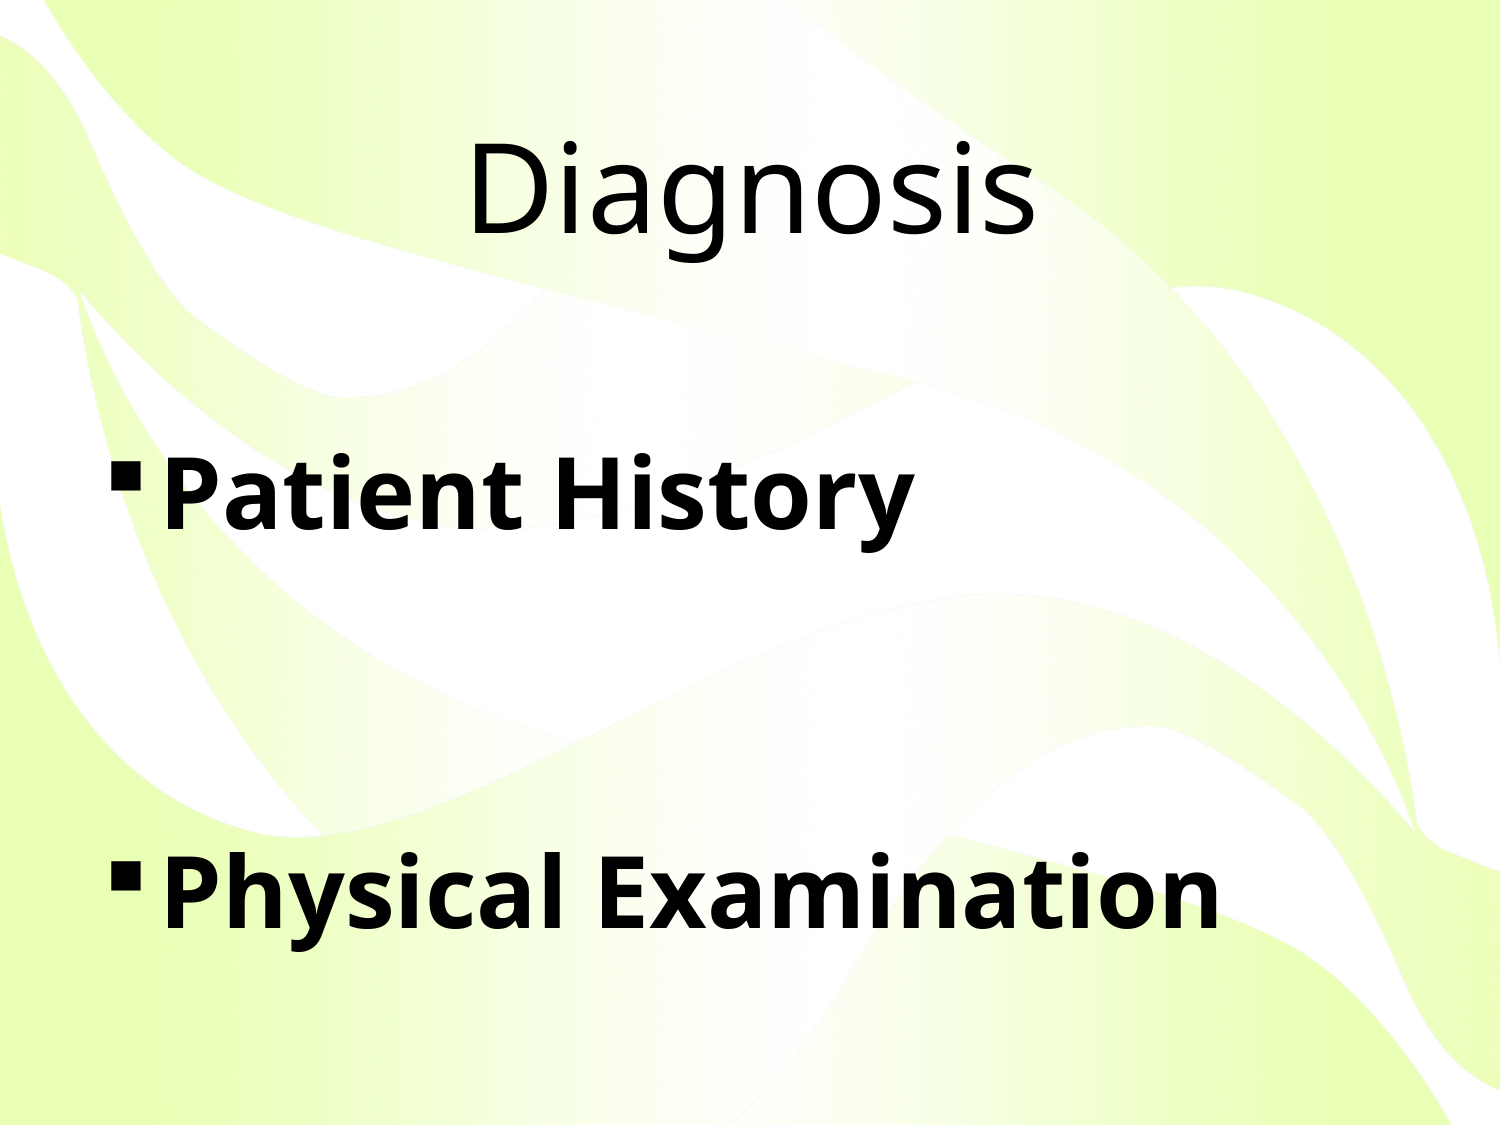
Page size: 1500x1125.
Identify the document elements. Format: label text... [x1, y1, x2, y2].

title Diagnosis [76, 89, 1427, 278]
picture [0, 0, 1500, 1125]
list Patient History Physical Examination [88, 361, 1448, 1006]
